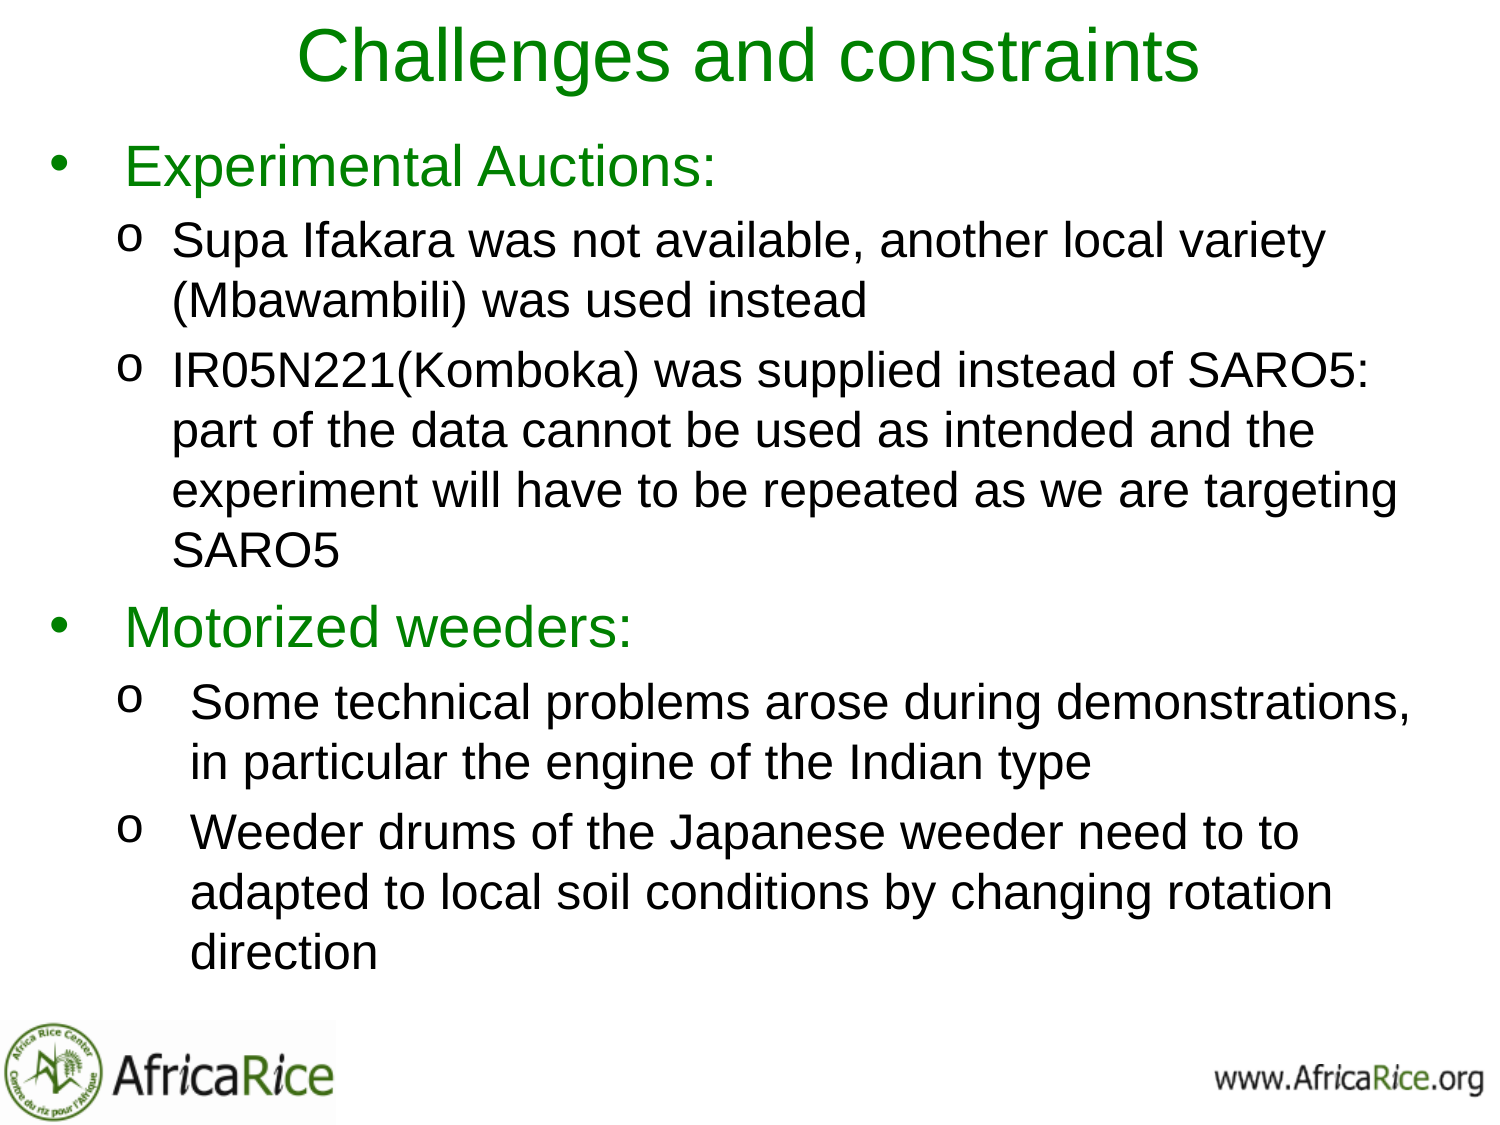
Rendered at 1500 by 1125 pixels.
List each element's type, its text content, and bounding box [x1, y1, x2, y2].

picture [1212, 1064, 1488, 1100]
title Challenges and constraints [0, 49, 1500, 143]
picture [0, 1020, 336, 1125]
list Experimental Auctions: Supa Ifakara was not available, another local variety (Mbawambili) was used instead IR05N221(Komboka) was supplied instead of SARO5: part of the data cannot be used as intended and the experiment will have to be repeated as we are targeting SARO5 Motorized weeders: Some technical problems arose during demonstrations, in particular the engine of the Indian type Weeder drums of the Japanese weeder need to to adapted to local soil conditions by changing rotation direction [24, 120, 1476, 1048]
